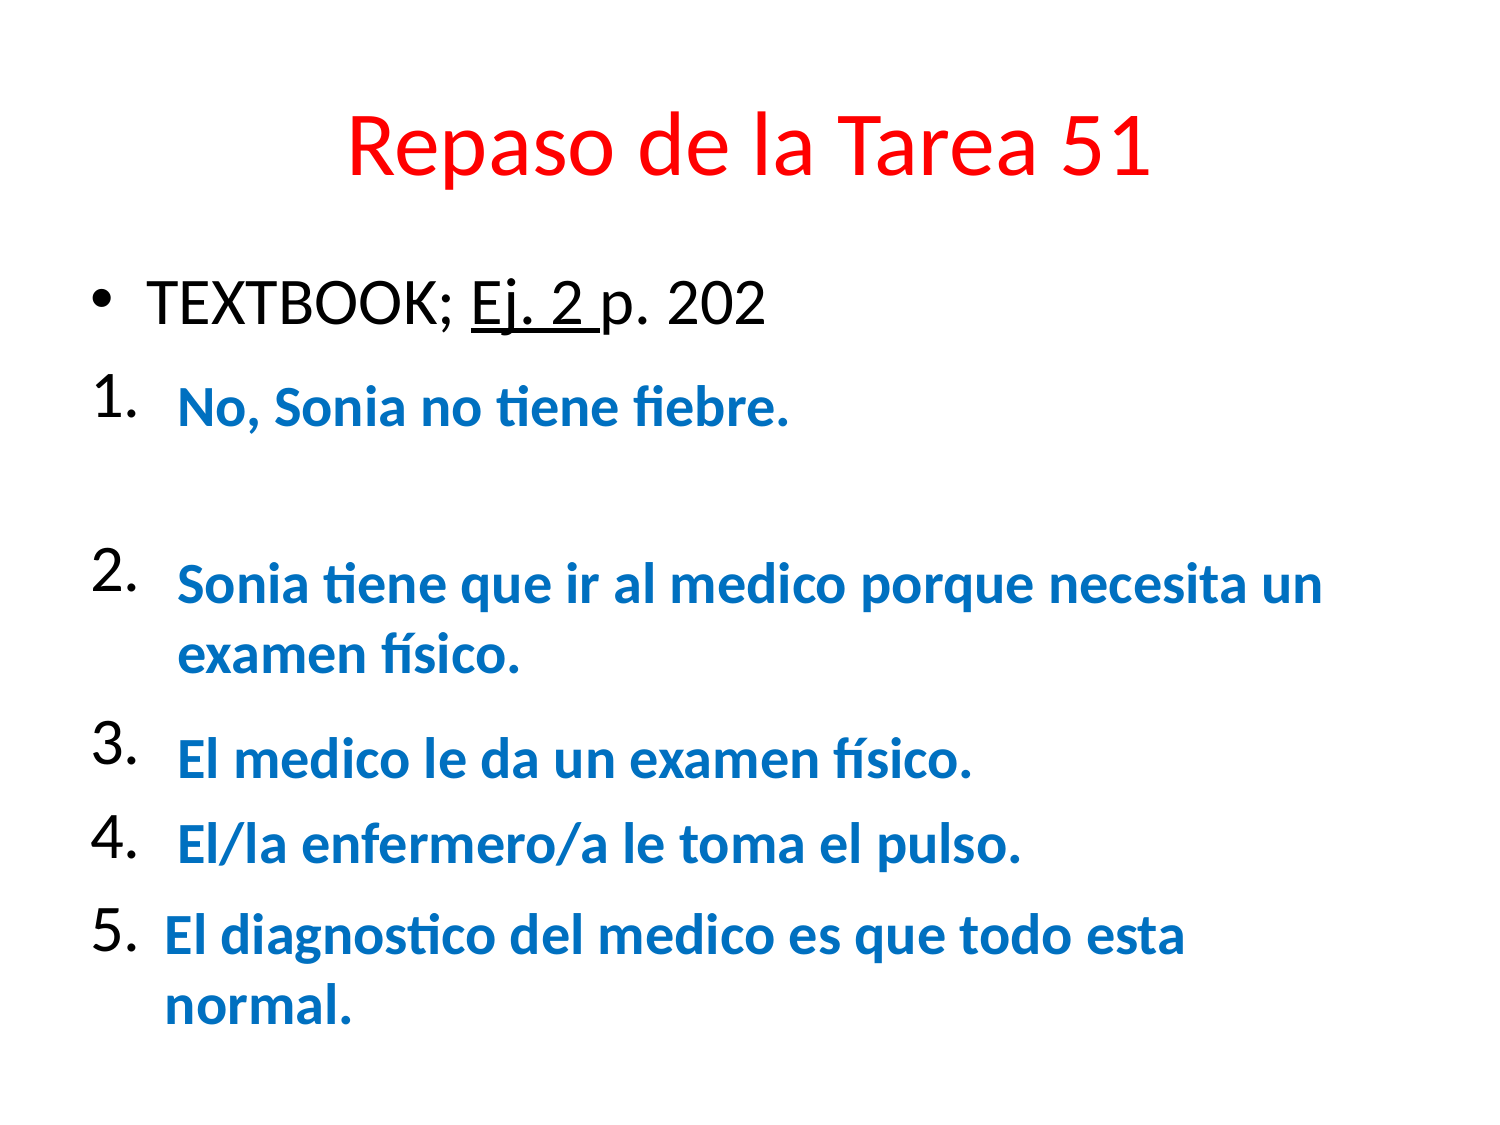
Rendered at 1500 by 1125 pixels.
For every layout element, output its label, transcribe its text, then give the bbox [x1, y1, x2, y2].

title Repaso de la Tarea 51 [75, 45, 1425, 233]
text_box Sonia tiene que ir al medico porque necesita un examen físico. [162, 537, 1438, 693]
text_box El diagnostico del medico es que todo esta normal. [149, 889, 1338, 1044]
list TEXTBOOK; Ej. 2 p. 202 Sonia tiene la temperatura normal. ¿Tiene fiebre? Sonia quiere jugar en el equipo de futbol. ¿Por que tiene que ir a la consulta del medico? ¿Que le da el medico? ¿Quien le toma el pulso? ¿Cual es el diagnostico del medico? [75, 249, 1488, 1100]
text_box No, Sonia no tiene fiebre. [162, 361, 1338, 516]
text_box El/la enfermero/a le toma el pulso. [162, 798, 1175, 883]
text_box El medico le da un examen físico. [162, 712, 1175, 798]
